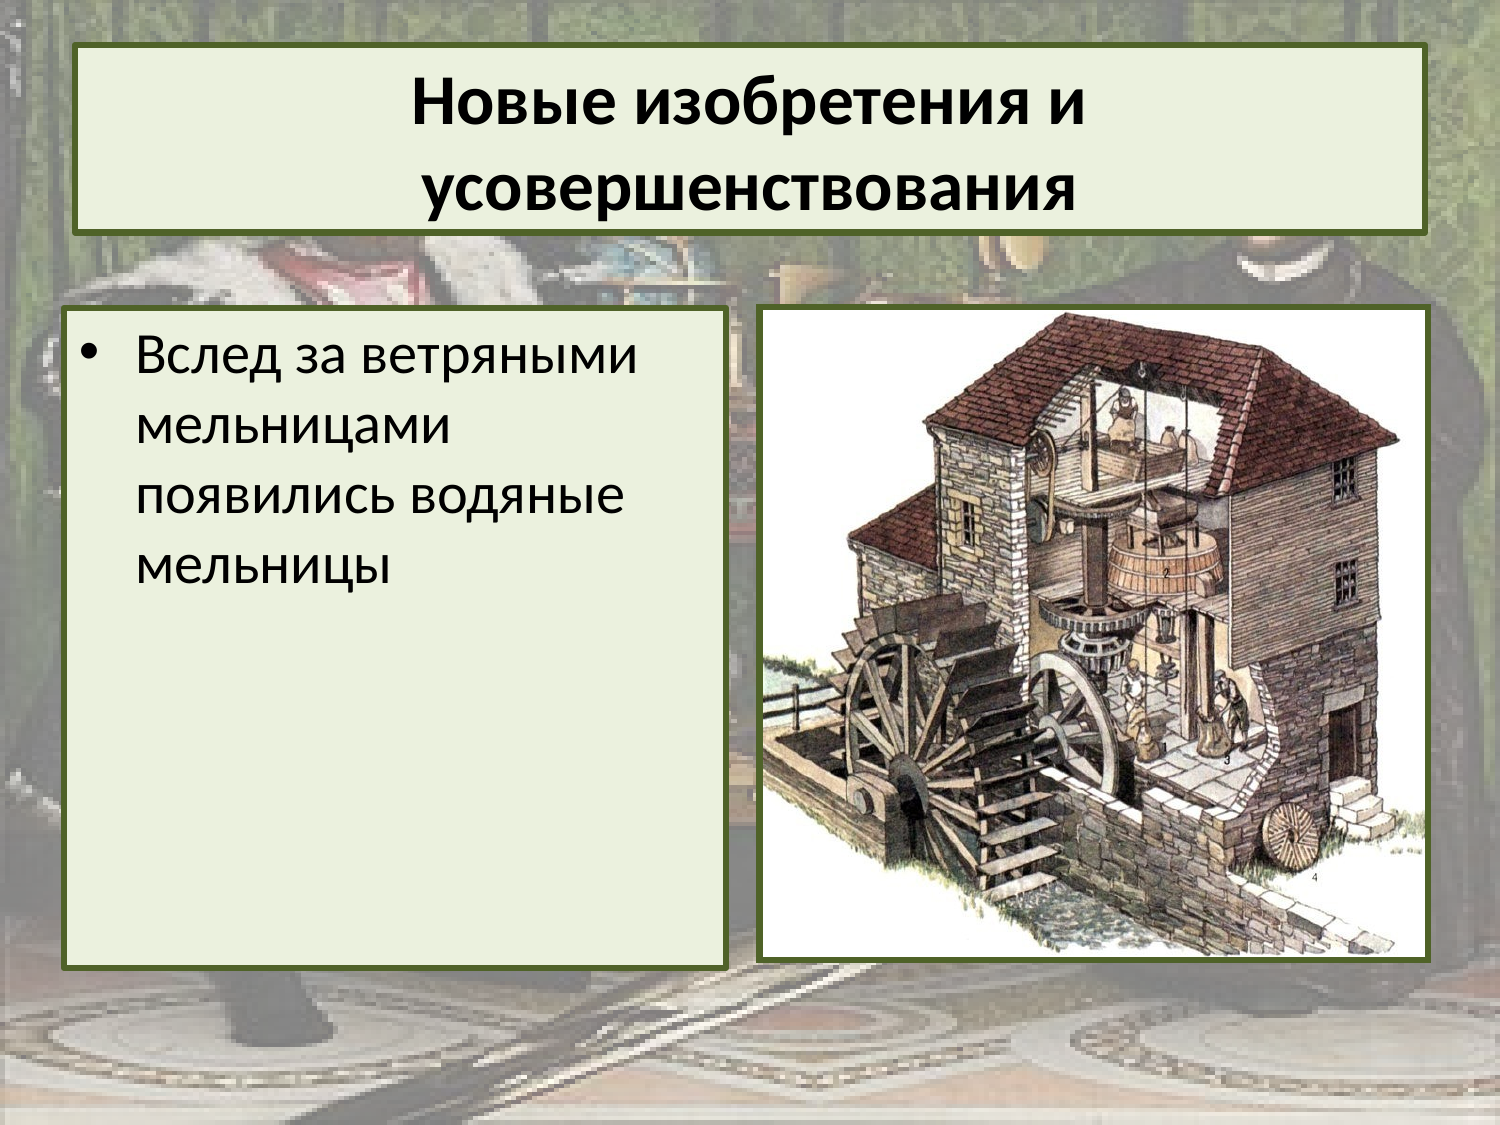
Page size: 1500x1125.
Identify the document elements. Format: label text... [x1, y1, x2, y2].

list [762, 309, 1426, 958]
list Вслед за ветряными мельницами появились водяные мельницы [63, 308, 727, 968]
title Новые изобретения и усовершенствования [75, 45, 1425, 233]
text_box [0, 810, 727, 1125]
